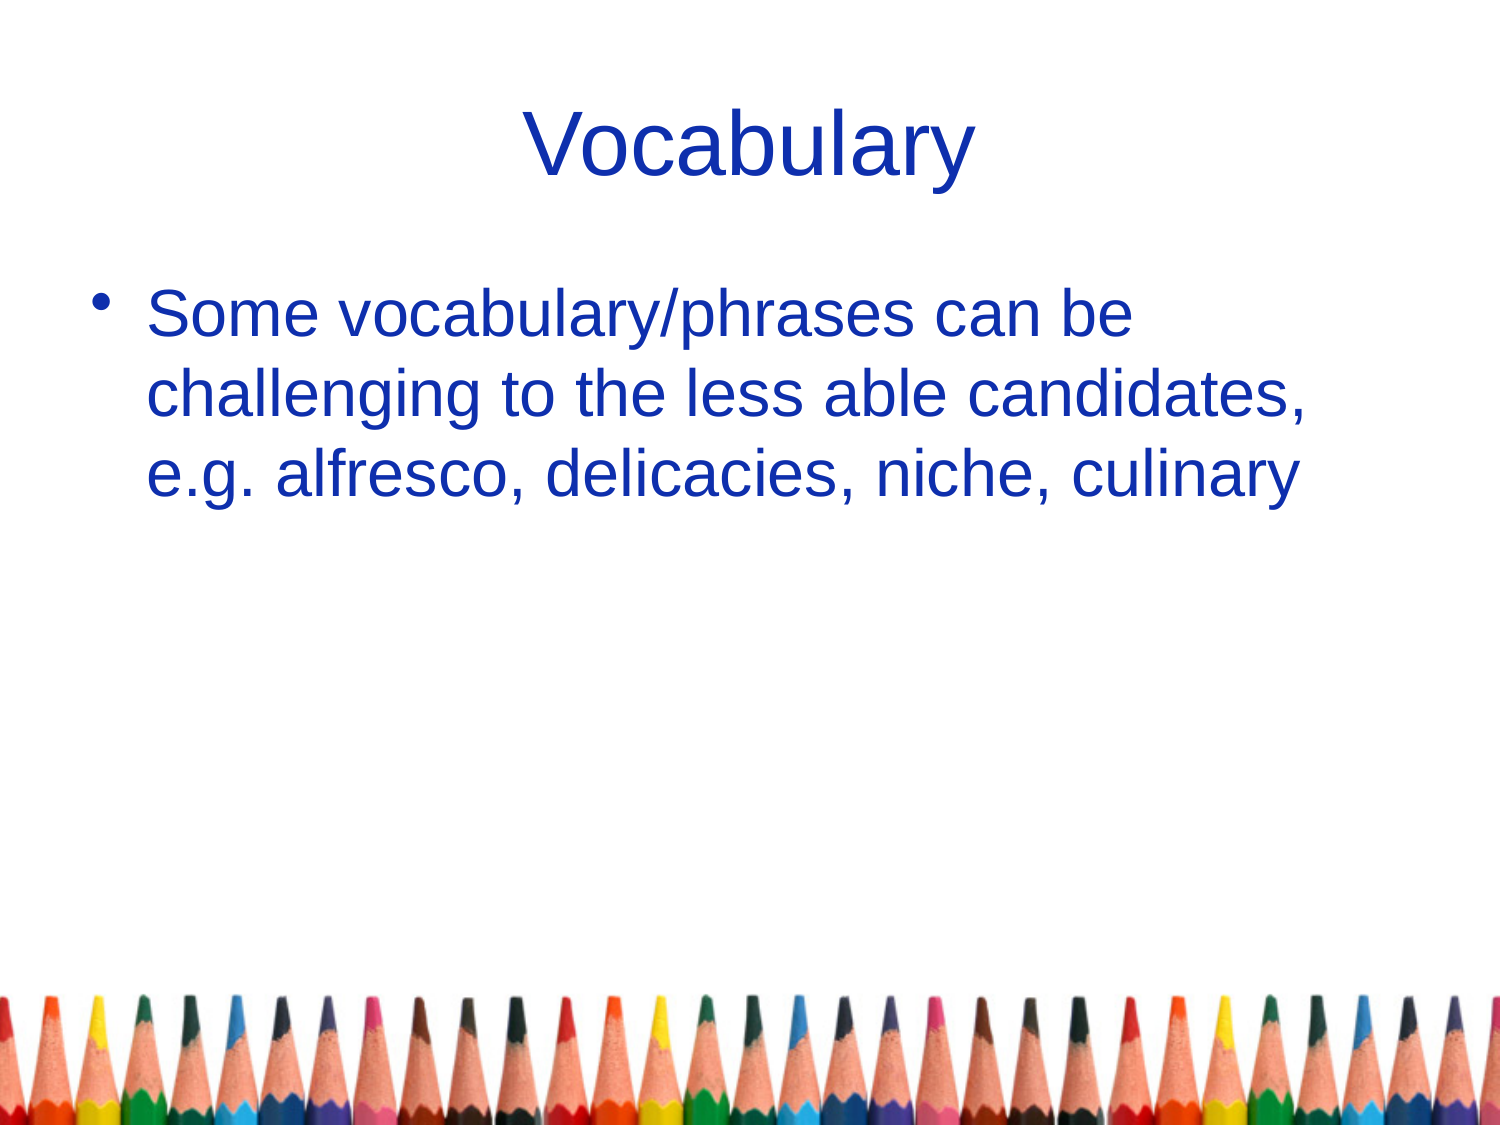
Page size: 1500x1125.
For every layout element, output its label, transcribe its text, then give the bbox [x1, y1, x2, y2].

picture [0, 0, 1500, 1125]
list Some vocabulary/phrases can be challenging to the less able candidates, e.g. alfresco, delicacies, niche, culinary [75, 262, 1425, 1005]
title Vocabulary [75, 45, 1425, 233]
